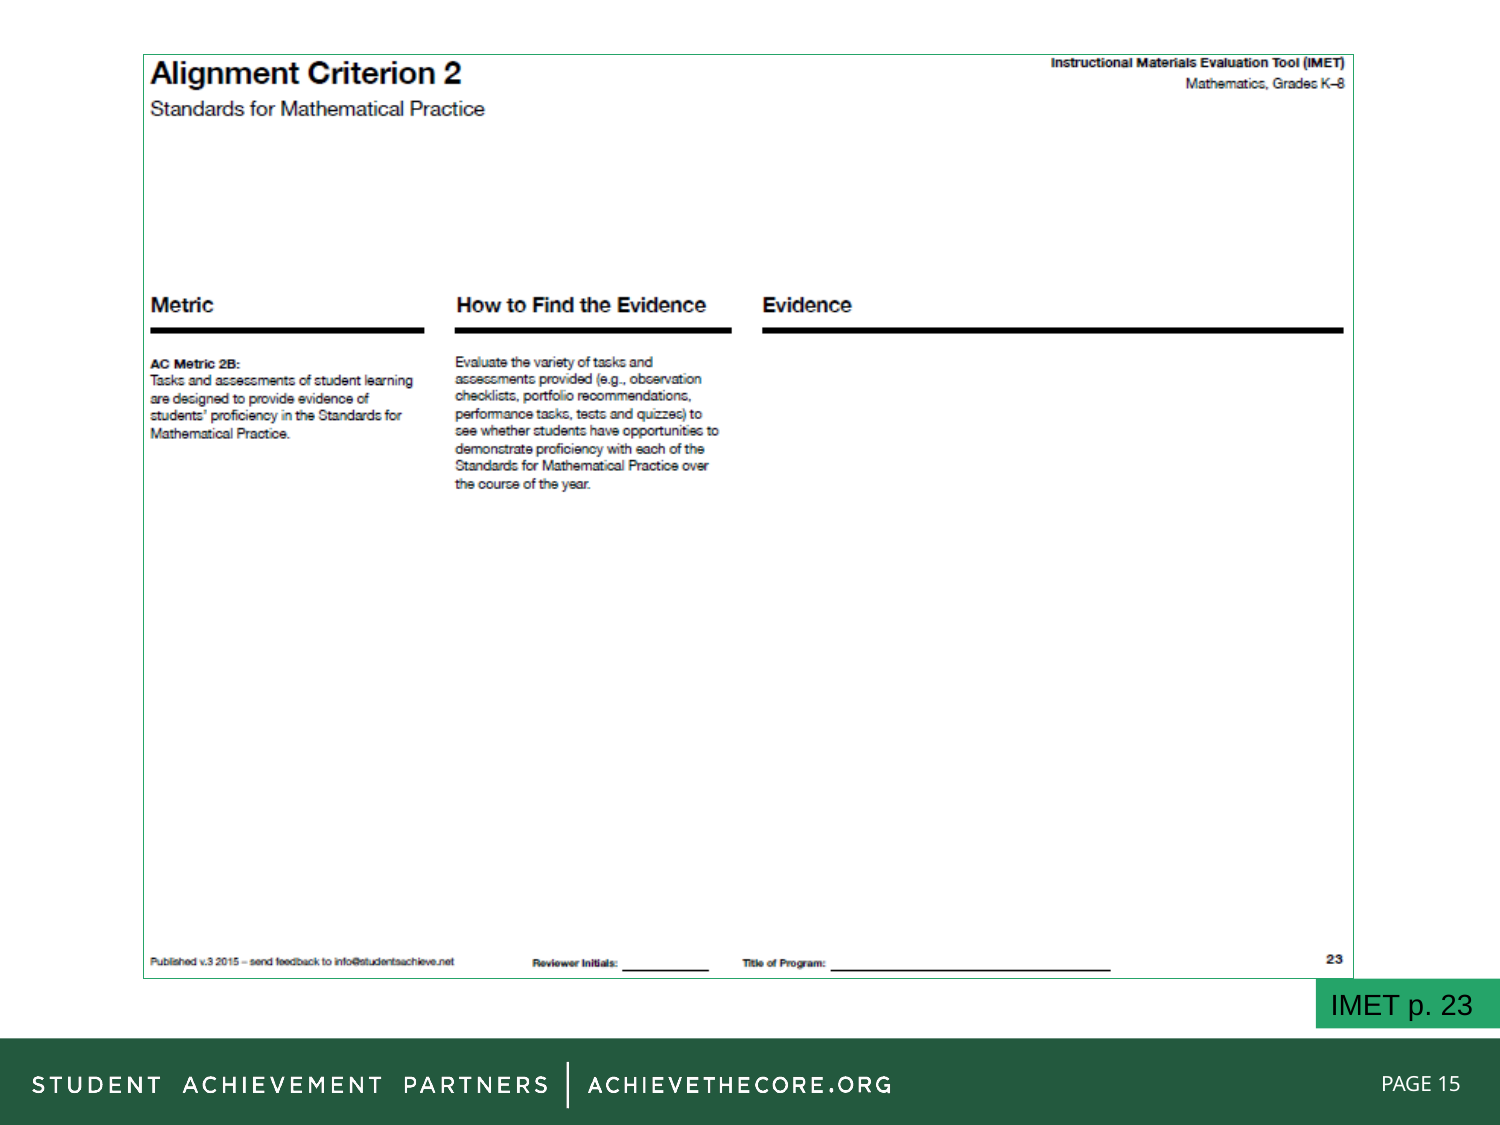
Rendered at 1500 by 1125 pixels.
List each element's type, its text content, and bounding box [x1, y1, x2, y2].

picture [12, 1055, 911, 1112]
picture [143, 53, 1354, 979]
text_box IMET p. 23 [1315, 978, 1500, 1029]
